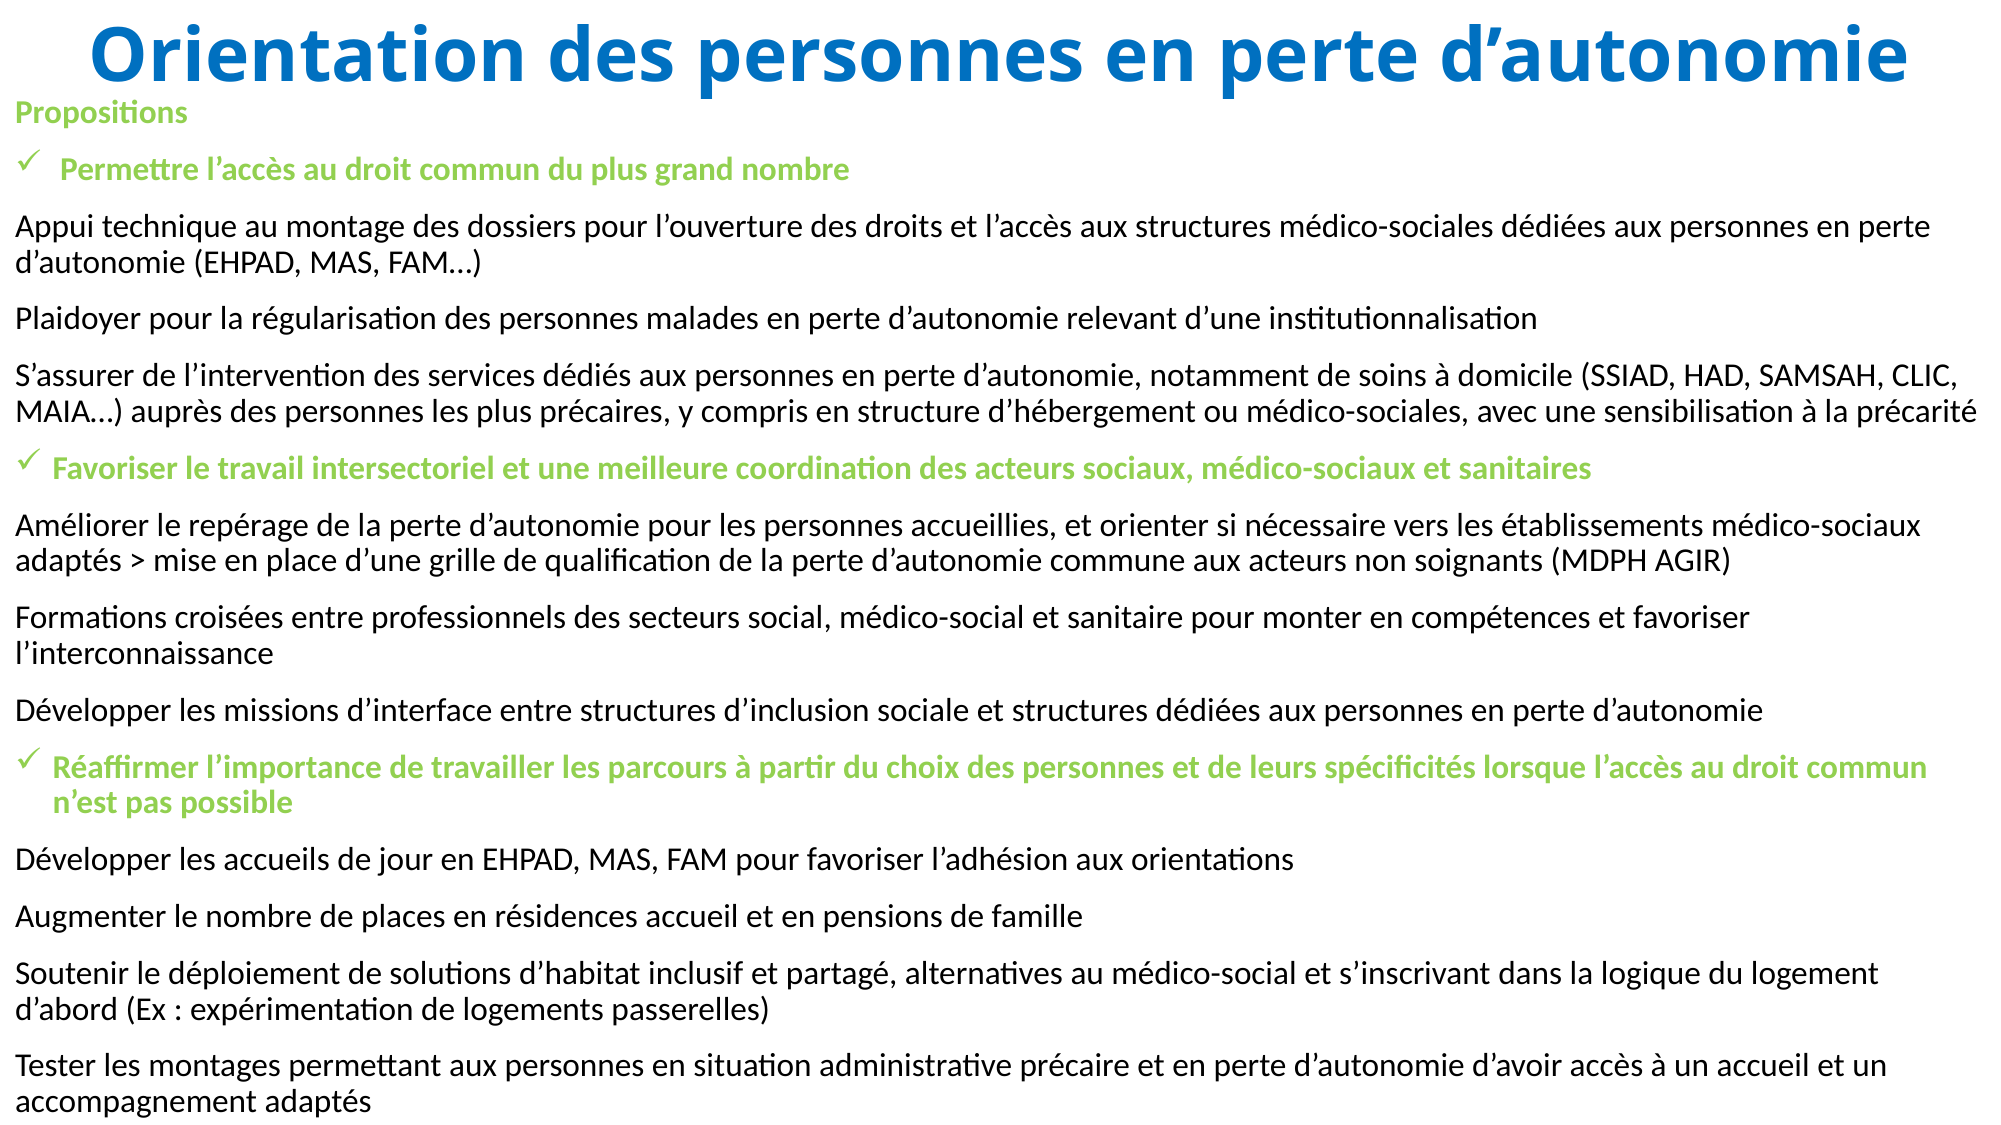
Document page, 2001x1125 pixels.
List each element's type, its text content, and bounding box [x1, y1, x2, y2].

title Orientation des personnes en perte d’autonomie [0, 0, 2000, 87]
list Propositions Permettre l’accès au droit commun du plus grand nombre Appui technique au montage des dossiers pour l’ouverture des droits et l’accès aux structures médico-sociales dédiées aux personnes en perte d’autonomie (EHPAD, MAS, FAM…) Plaidoyer pour la régularisation des personnes malades en perte d’autonomie relevant d’une institutionnalisation S’assurer de l’intervention des services dédiés aux personnes en perte d’autonomie, notamment de soins à domicile (SSIAD, HAD, SAMSAH, CLIC, MAIA…) auprès des personnes les plus précaires, y compris en structure d’hébergement ou médico-sociales, avec une sensibilisation à la précarité Favoriser le travail intersectoriel et une meilleure coordination des acteurs sociaux, médico-sociaux et sanitaires Améliorer le repérage de la perte d’autonomie pour les personnes accueillies, et orienter si nécessaire vers les établissements médico-sociaux adaptés > mise en place d’une grille de qualification de la perte d’autonomie commune aux acteurs non soignants (MDPH AGIR) Formations croisées entre professionnels des secteurs social, médico-social et sanitaire pour monter en compétences et favoriser l’interconnaissance Développer les missions d’interface entre structures d’inclusion sociale et structures dédiées aux personnes en perte d’autonomie Réaffirmer l’importance de travailler les parcours à partir du choix des personnes et de leurs spécificités lorsque l’accès au droit commun n’est pas possible Développer les accueils de jour en EHPAD, MAS, FAM pour favoriser l’adhésion aux orientations Augmenter le nombre de places en résidences accueil et en pensions de famille Soutenir le déploiement de solutions d’habitat inclusif et partagé, alternatives au médico-social et s’inscrivant dans la logique du logement d’abord (Ex : expérimentation de logements passerelles) Tester les montages permettant aux personnes en situation administrative précaire et en perte d’autonomie d’avoir accès à un accueil et un accompagnement adaptés [0, 87, 2000, 1125]
